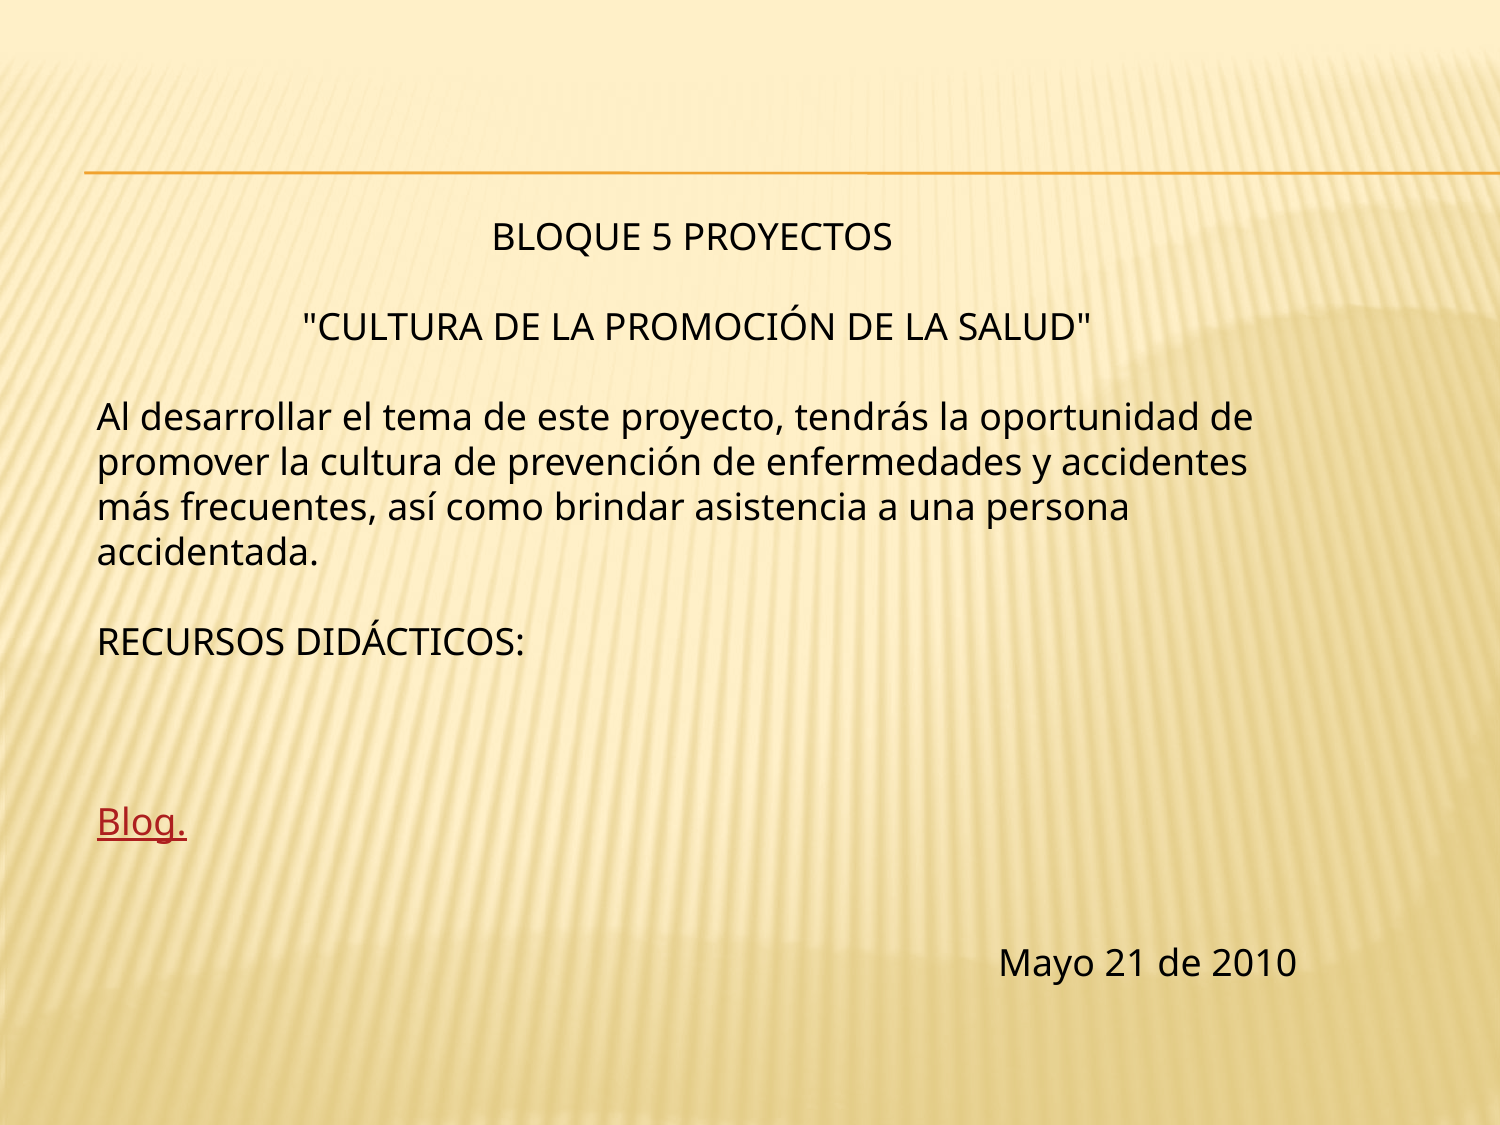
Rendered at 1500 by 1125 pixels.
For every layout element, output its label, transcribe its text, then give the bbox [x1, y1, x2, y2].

text_box BLOQUE 5 PROYECTOS "CULTURA DE LA PROMOCIÓN DE LA SALUD" Al desarrollar el tema de este proyecto, tendrás la oportunidad de promover la cultura de prevención de enfermedades y accidentes más frecuentes, así como brindar asistencia a una persona accidentada. RECURSOS DIDÁCTICOS: Blog. Mayo 21 de 2010 [81, 70, 1313, 1037]
